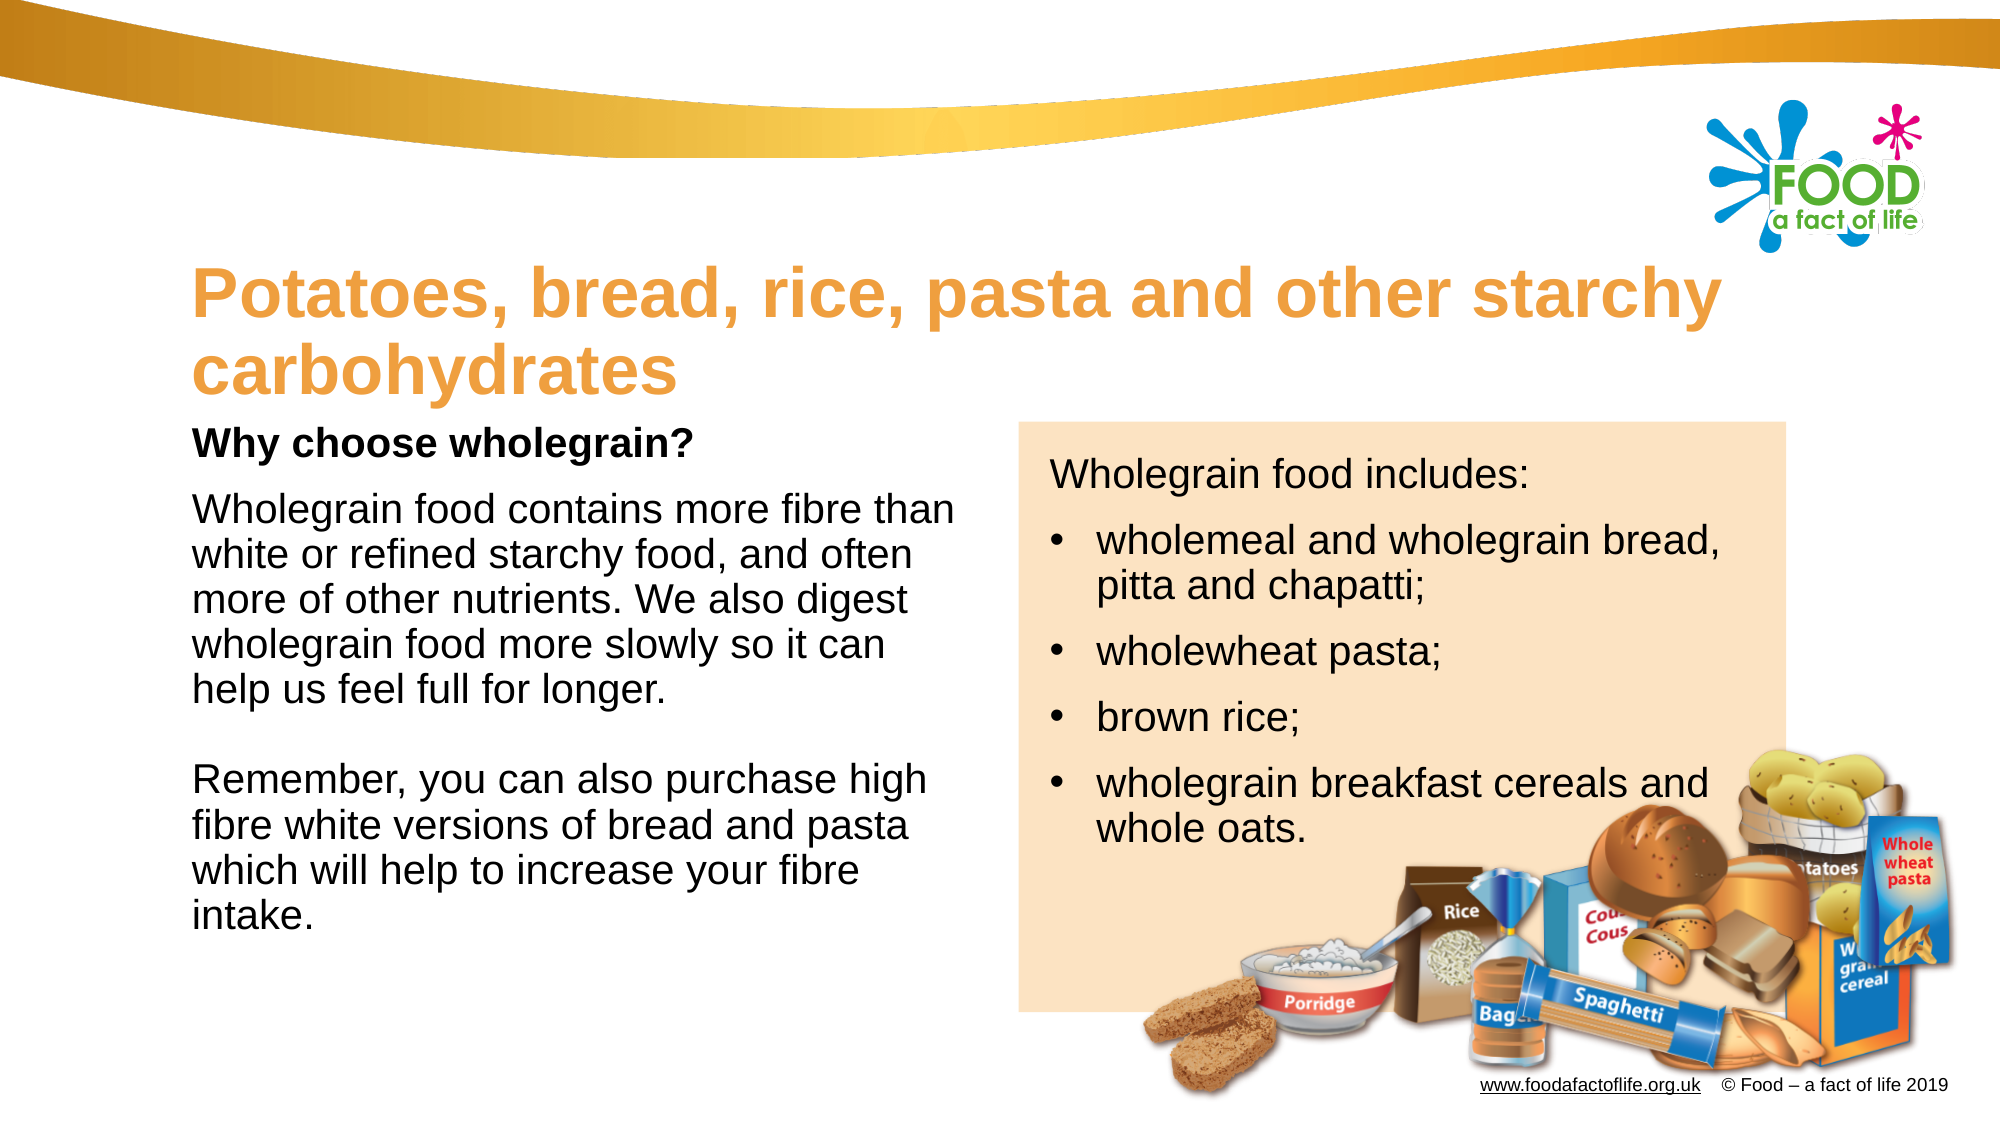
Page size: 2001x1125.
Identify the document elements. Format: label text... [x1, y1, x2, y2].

list Why choose wholegrain? Wholegrain food contains more fibre than white or refined starchy food, and often more of other nutrients. We also digest wholegrain food more slowly so it can help us feel full for longer. Remember, you can also purchase high fibre white versions of bread and pasta which will help to increase your fibre intake. [191, 421, 960, 1013]
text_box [1138, 734, 1964, 1103]
picture [0, 0, 2000, 1125]
title Potatoes, bread, rice, pasta and other starchy carbohydrates [191, 256, 1787, 375]
list Wholegrain food includes: wholemeal and wholegrain bread, pitta and chapatti; wholewheat pasta; brown rice; wholegrain breakfast cereals and whole oats. [1049, 452, 1759, 985]
